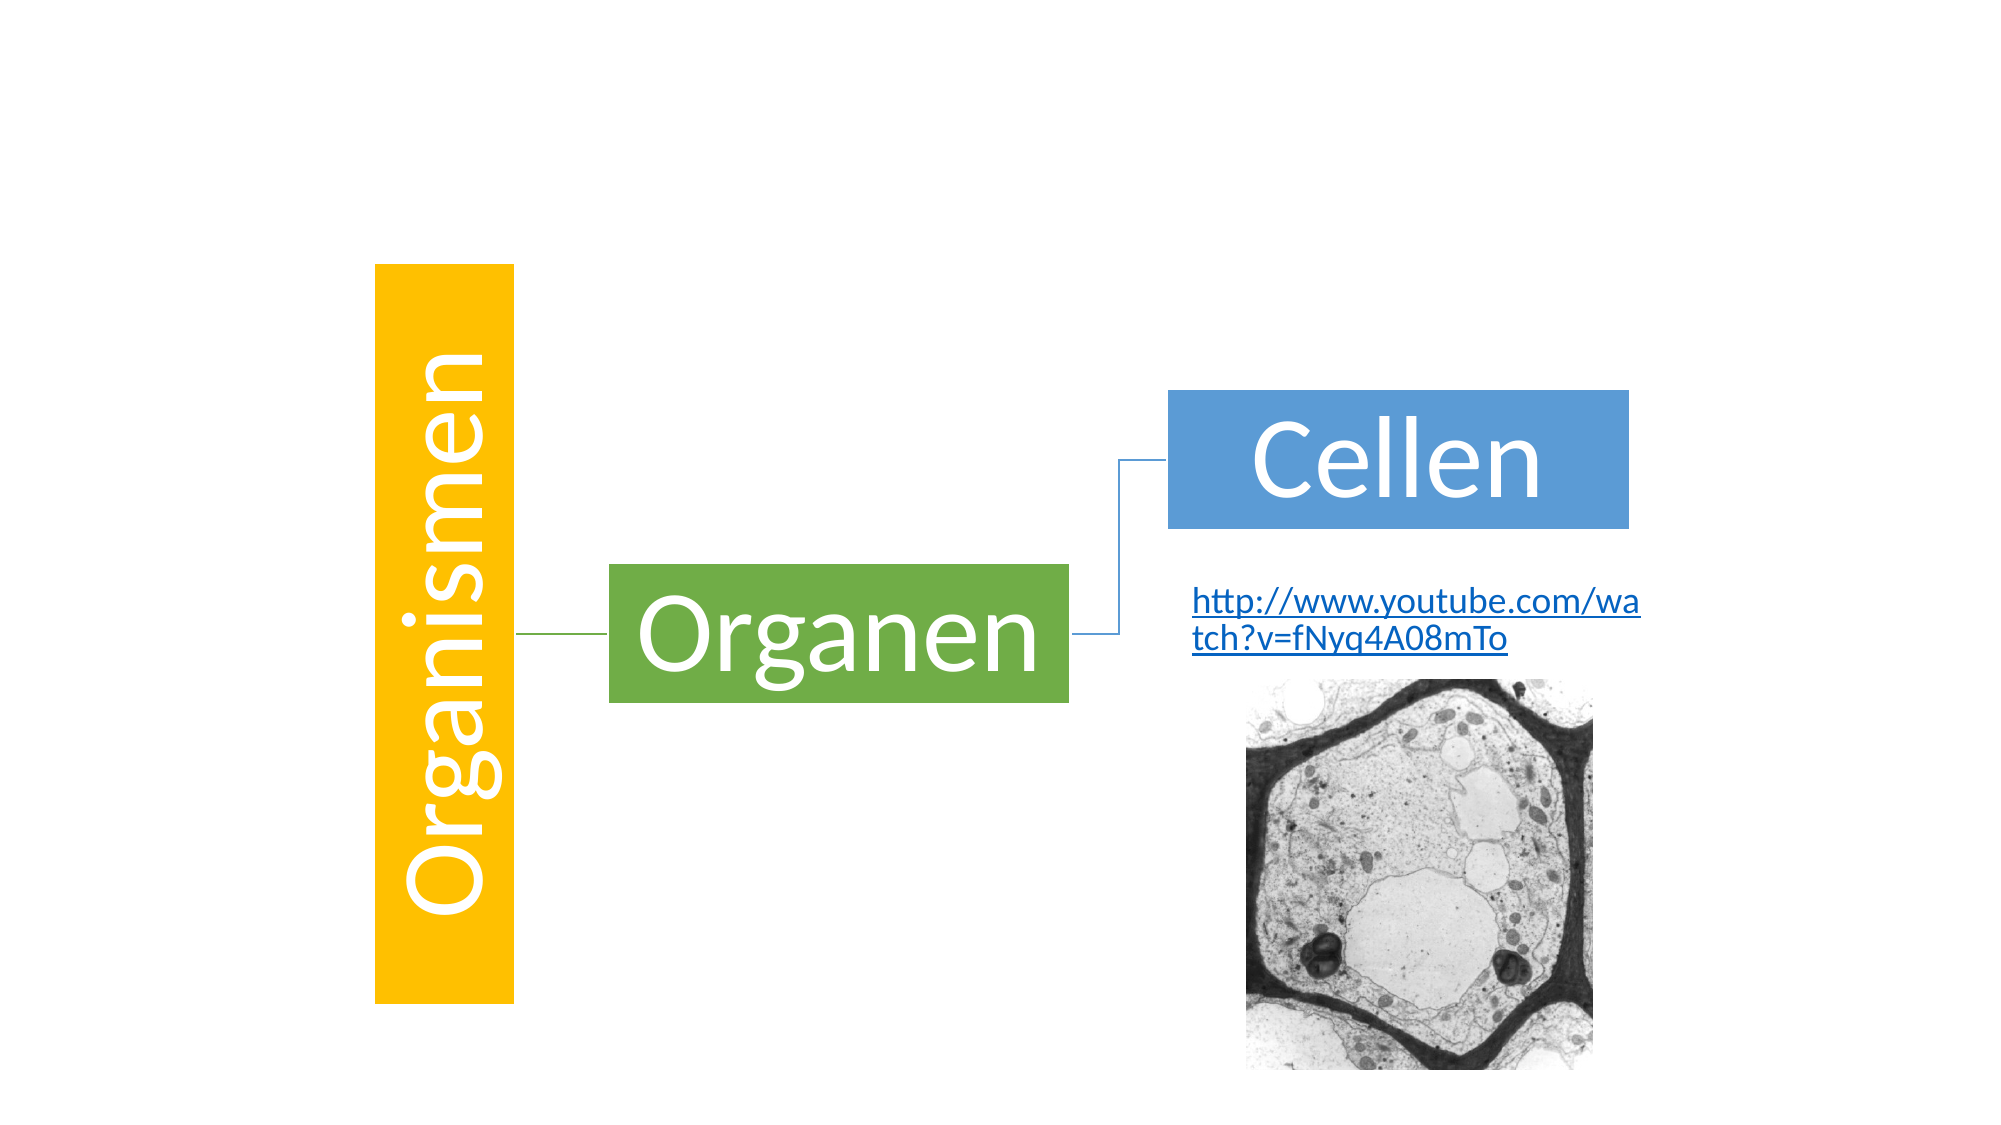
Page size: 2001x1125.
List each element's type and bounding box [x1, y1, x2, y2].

picture [1246, 679, 1593, 1070]
list [324, 262, 1675, 1005]
